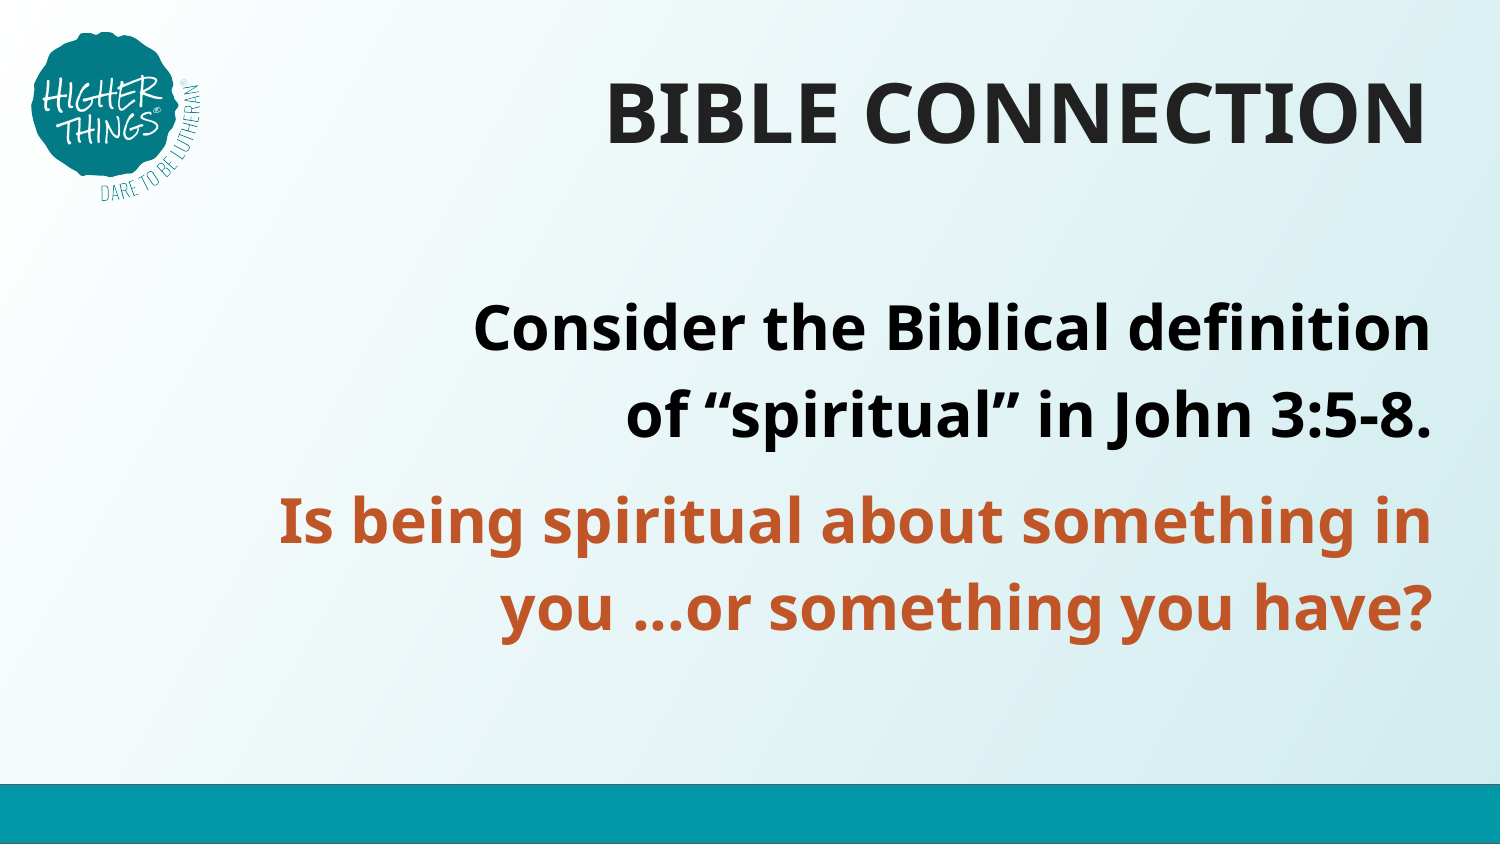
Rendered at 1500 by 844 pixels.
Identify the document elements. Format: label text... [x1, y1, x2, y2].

text_box BIBLE CONNECTION [0, 30, 1446, 201]
title Consider the Biblical definition of “spiritual” in John 3:5-8. Is being spiritual about something in you ...or something you have? [51, 262, 1449, 735]
